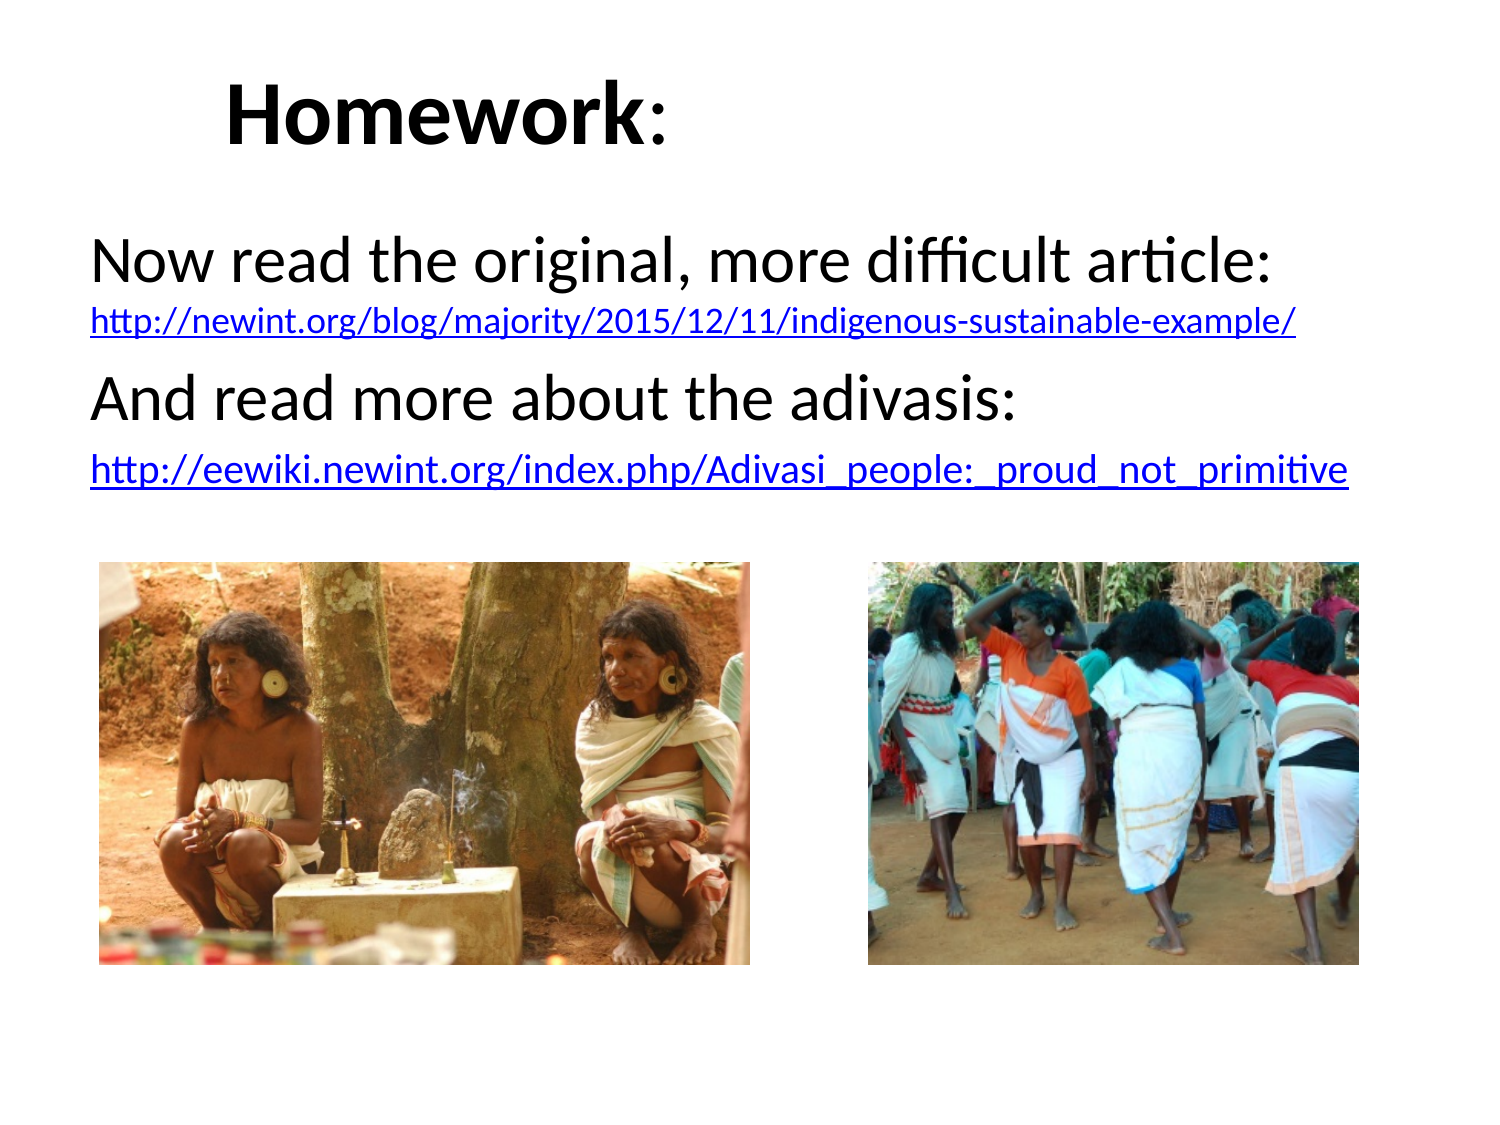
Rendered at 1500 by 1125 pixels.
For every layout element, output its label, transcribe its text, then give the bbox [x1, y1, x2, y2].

picture [867, 562, 1359, 965]
title Homework: [75, 19, 821, 197]
list Now read the original, more difficult article: http://newint.org/blog/majority/2015/12/11/indigenous-sustainable-example/ And read more about the adivasis: http://eewiki.newint.org/index.php/Adivasi_people:_proud_not_primitive [75, 208, 1425, 1005]
picture [98, 562, 751, 965]
